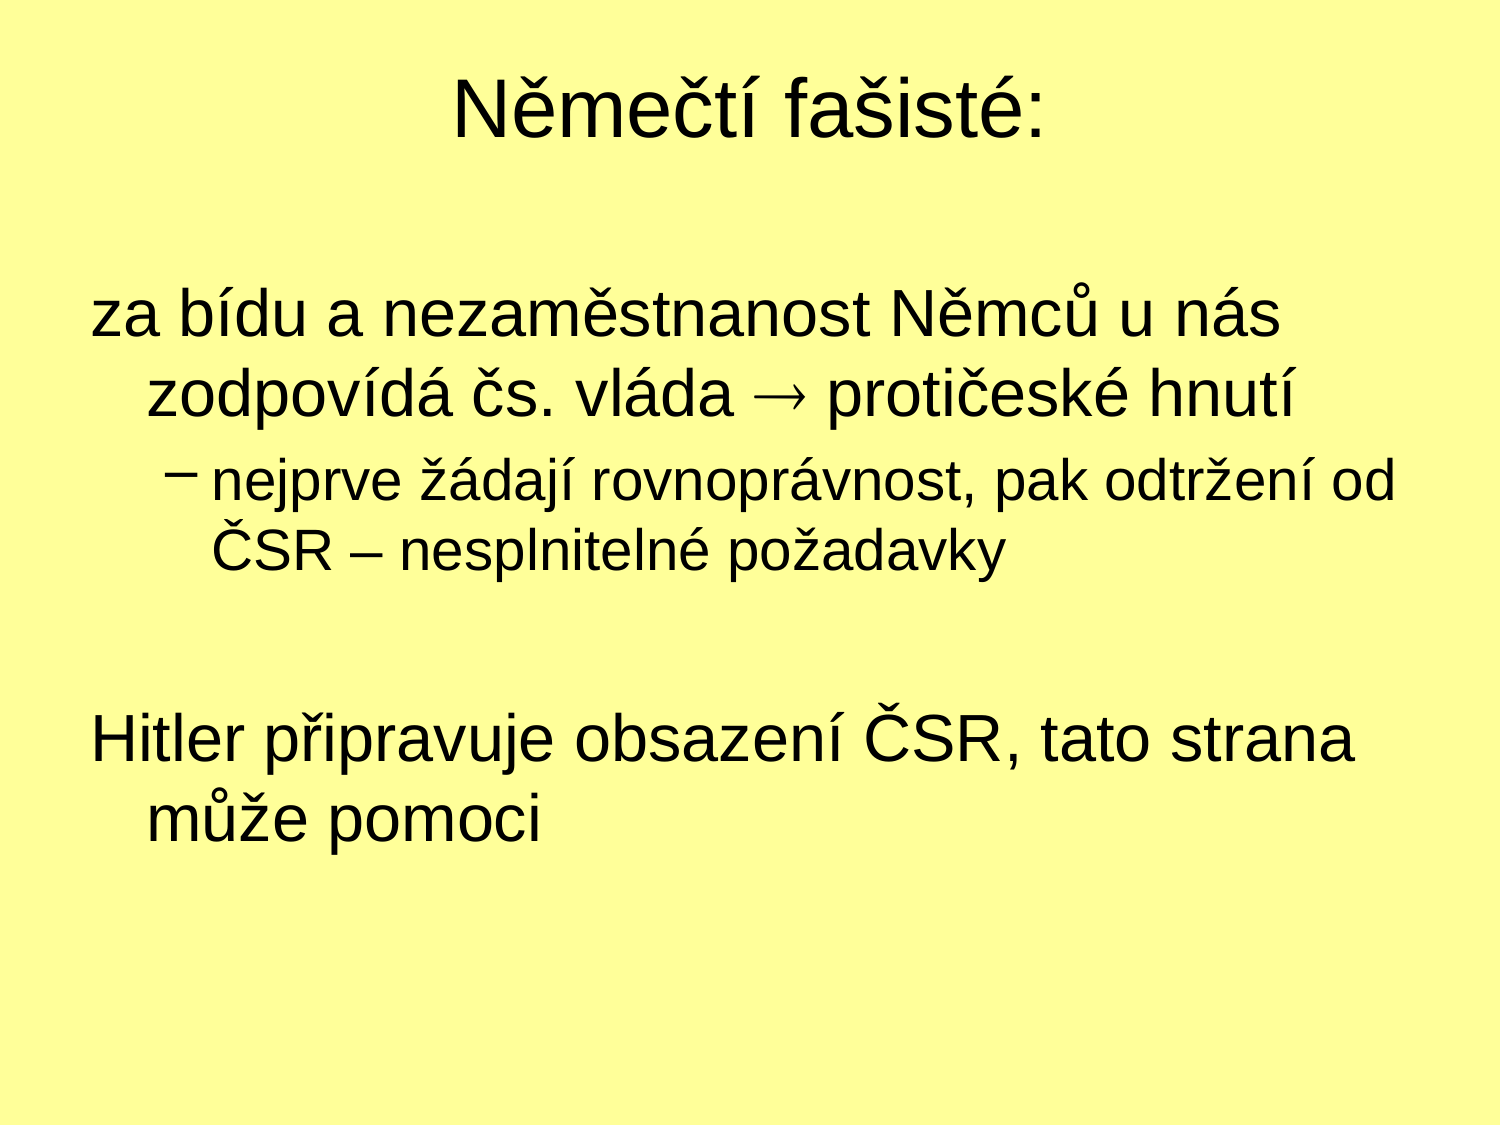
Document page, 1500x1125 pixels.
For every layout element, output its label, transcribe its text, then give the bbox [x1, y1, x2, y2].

title Němečtí fašisté: [75, 45, 1425, 163]
list za bídu a nezaměstnanost Němců u nás zodpovídá čs. vláda  protičeské hnutí nejprve žádají rovnoprávnost, pak odtržení od ČSR – nesplnitelné požadavky Hitler připravuje obsazení ČSR, tato strana může pomoci [75, 262, 1425, 1005]
